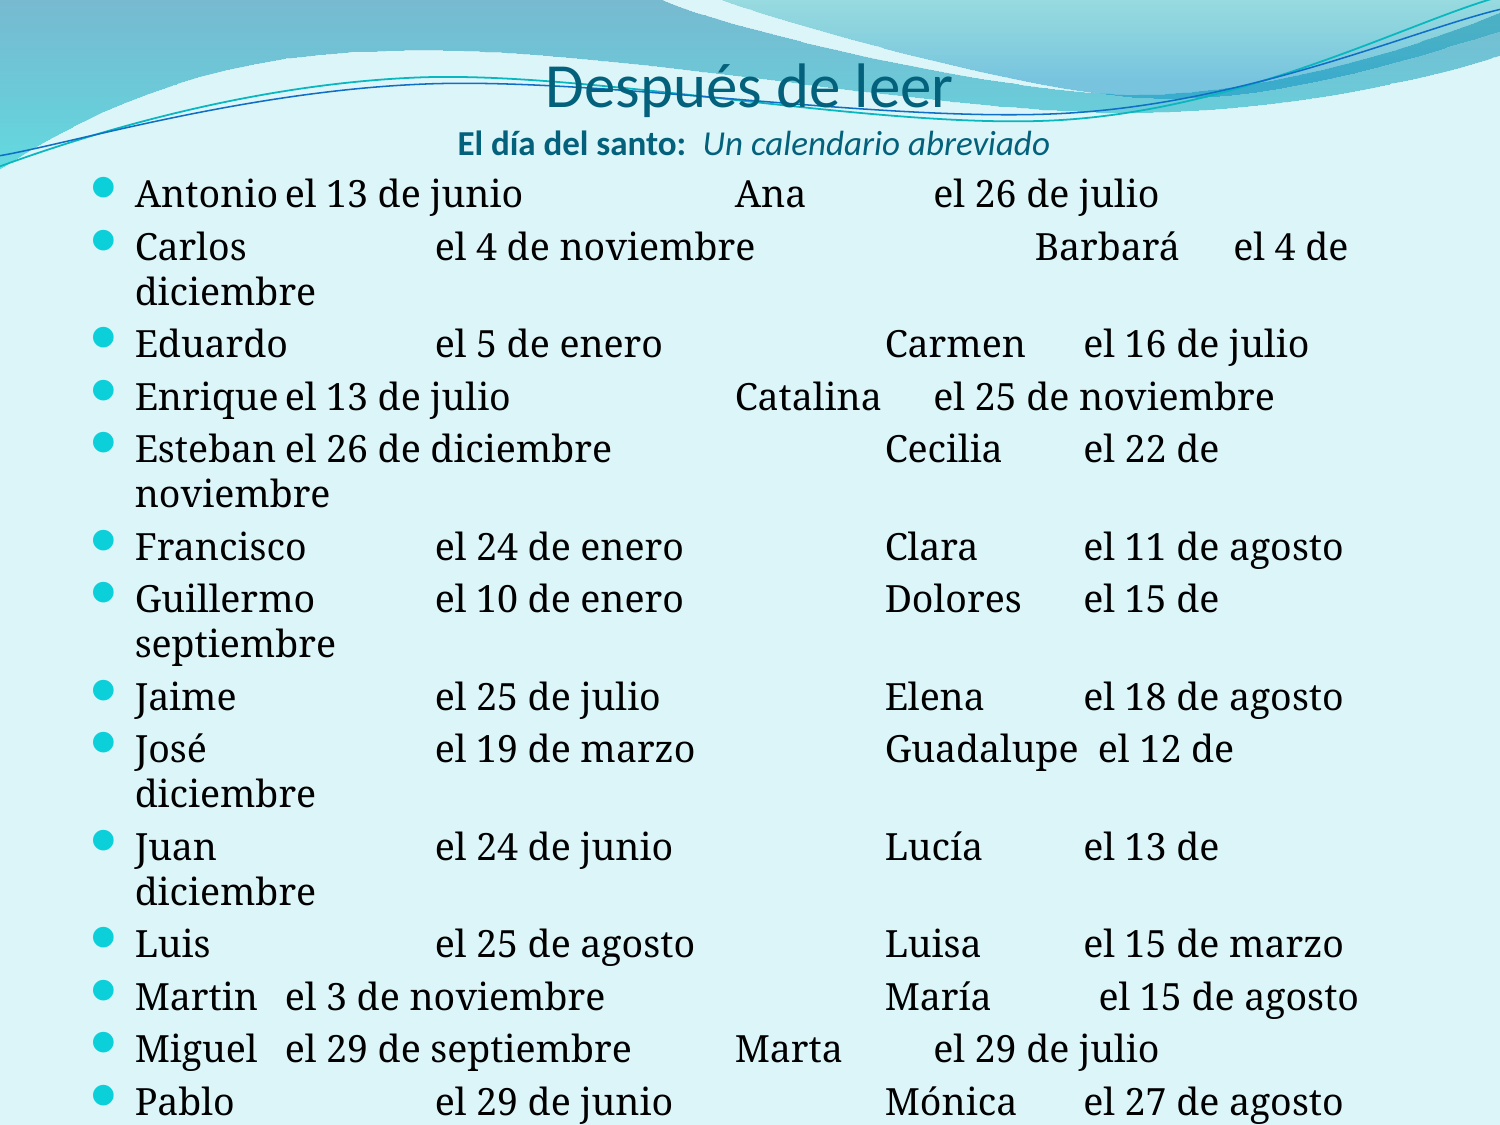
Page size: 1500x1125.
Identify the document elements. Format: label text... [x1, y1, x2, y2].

title Después de leer El día del santo: Un calendario abreviado [74, 37, 1426, 162]
list Antonio el 13 de junio Ana el 26 de julio Carlos el 4 de noviembre Barbará el 4 de diciembre Eduardo el 5 de enero Carmen el 16 de julio Enrique el 13 de julio Catalina el 25 de noviembre Esteban el 26 de diciembre Cecilia el 22 de noviembre Francisco el 24 de enero Clara el 11 de agosto Guillermo el 10 de enero Dolores el 15 de septiembre Jaime el 25 de julio Elena el 18 de agosto José el 19 de marzo Guadalupe el 12 de diciembre Juan el 24 de junio Lucía el 13 de diciembre Luis el 25 de agosto Luisa el 15 de marzo Martin el 3 de noviembre María el 15 de agosto Miguel el 29 de septiembre Marta el 29 de julio Pablo el 29 de junio Mónica el 27 de agosto Pedro el 29 de junio Rosa el 13 de agosto Ricardo el 3 de abril Teresa el 15 de octubre Vicente el 27 de septiembre Verónica el 12 de julio [74, 162, 1426, 1125]
